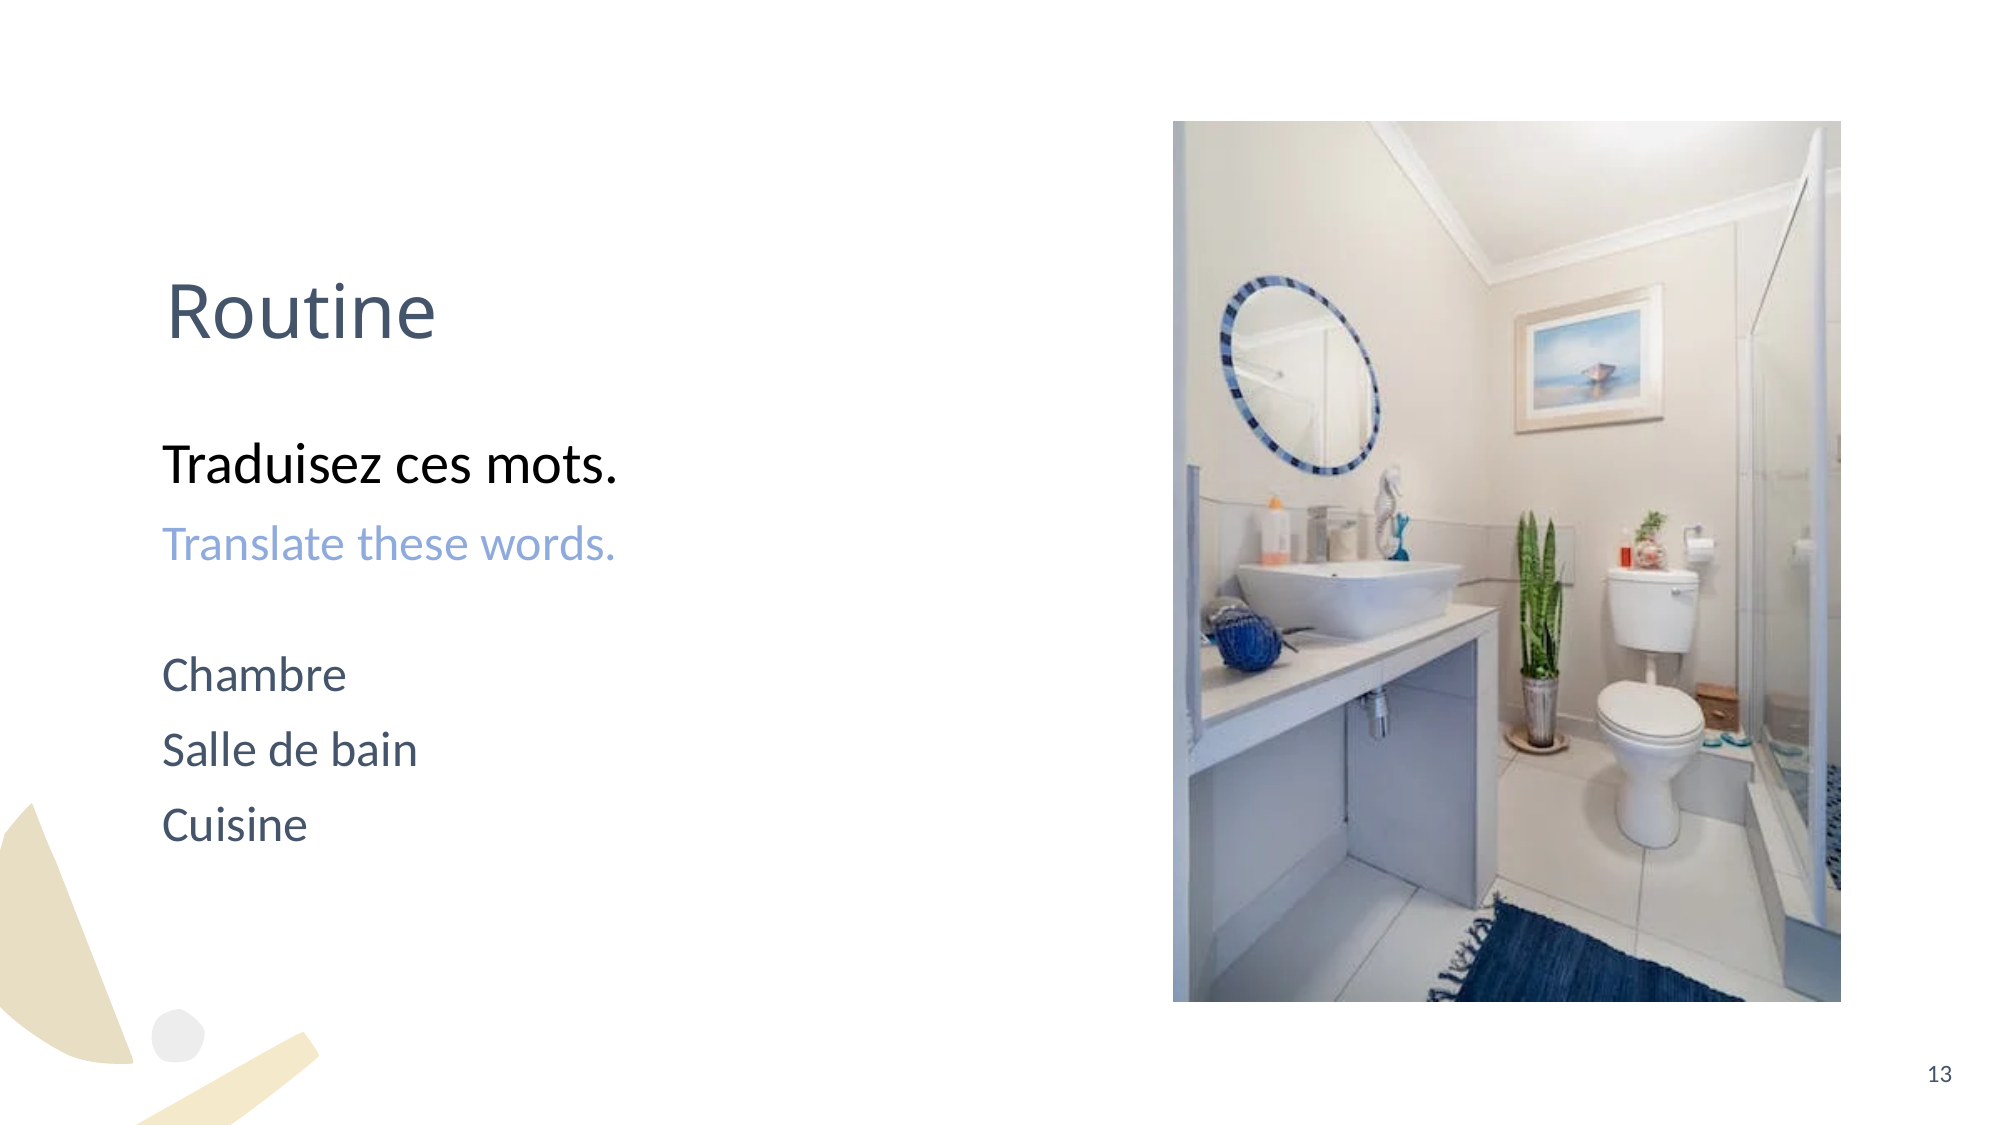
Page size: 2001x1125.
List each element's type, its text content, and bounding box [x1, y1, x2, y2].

title Routine [150, 93, 1000, 363]
slide_number 13 [1877, 1042, 1968, 1103]
list Traduisez ces mots. Translate these words. Chambre Salle de bain Cuisine [146, 425, 1000, 1002]
picture [1173, 121, 1841, 1002]
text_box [0, 801, 322, 1125]
